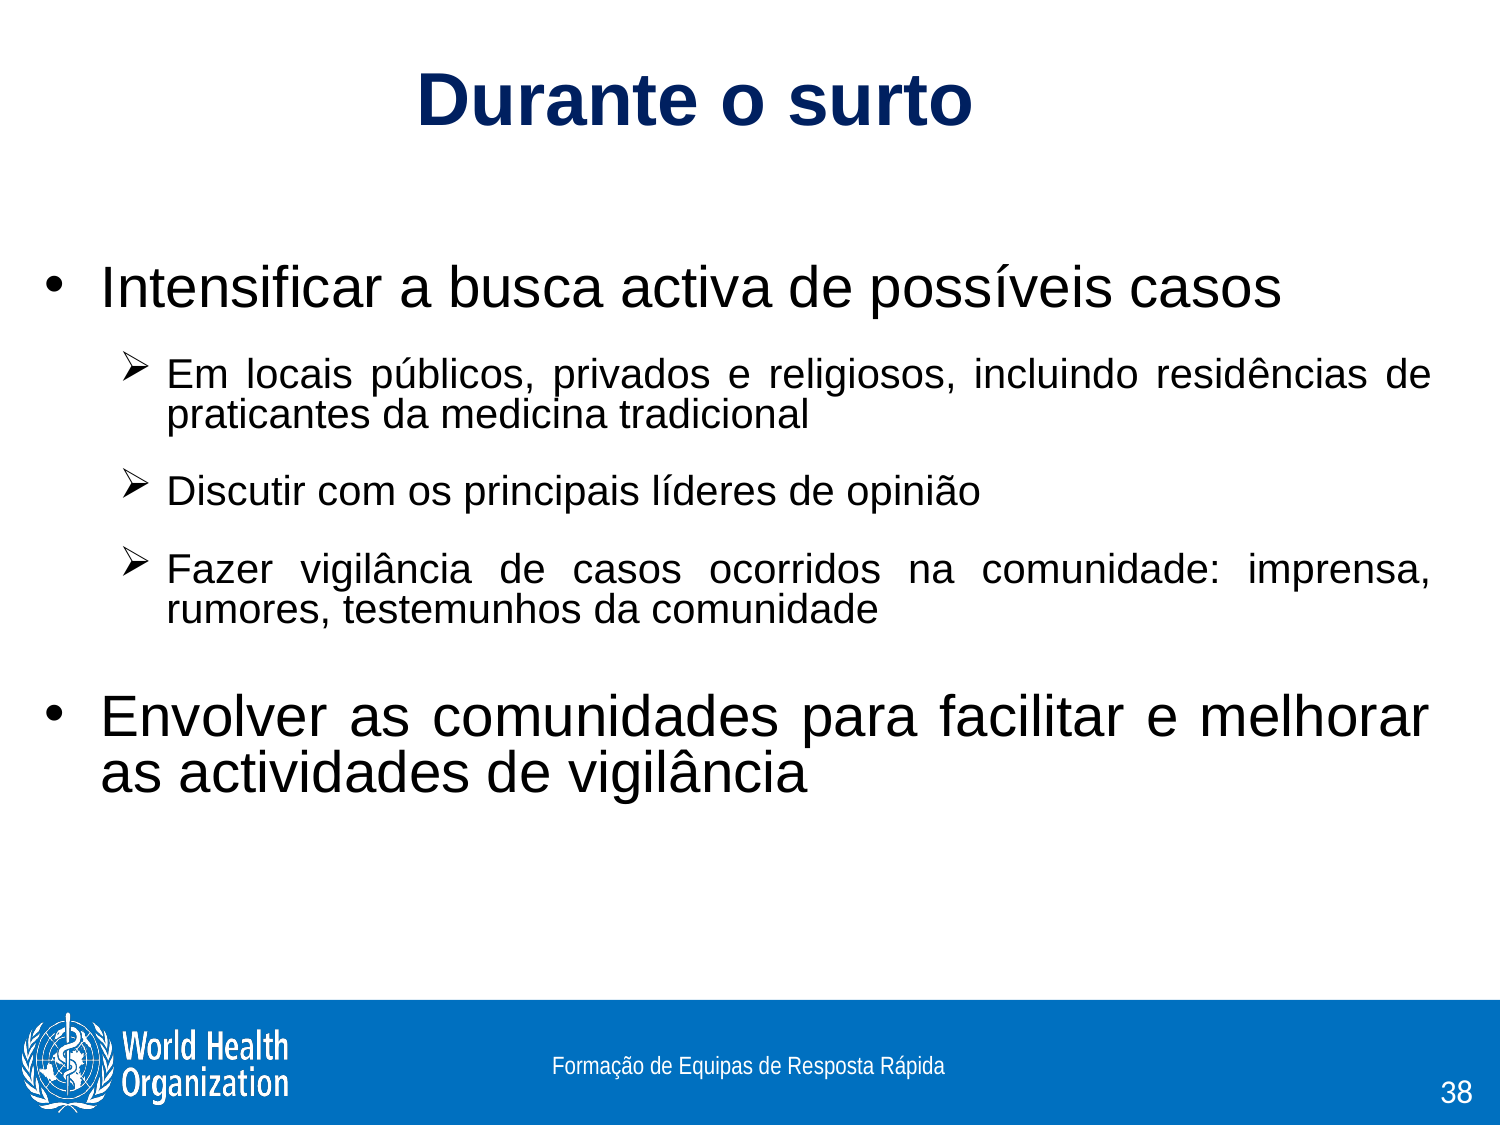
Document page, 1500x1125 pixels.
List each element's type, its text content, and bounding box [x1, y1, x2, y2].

list Intensificar a busca activa de possíveis casos Em locais públicos, privados e religiosos, incluindo residências de praticantes da medicina tradicional Discutir com os principais líderes de opinião Fazer vigilância de casos ocorridos na comunidade: imprensa, rumores, testemunhos da comunidade Envolver as comunidades para facilitar e melhorar as actividades de vigilância [29, 255, 1447, 953]
title Durante o surto [88, 19, 1282, 172]
picture [21, 1012, 288, 1113]
